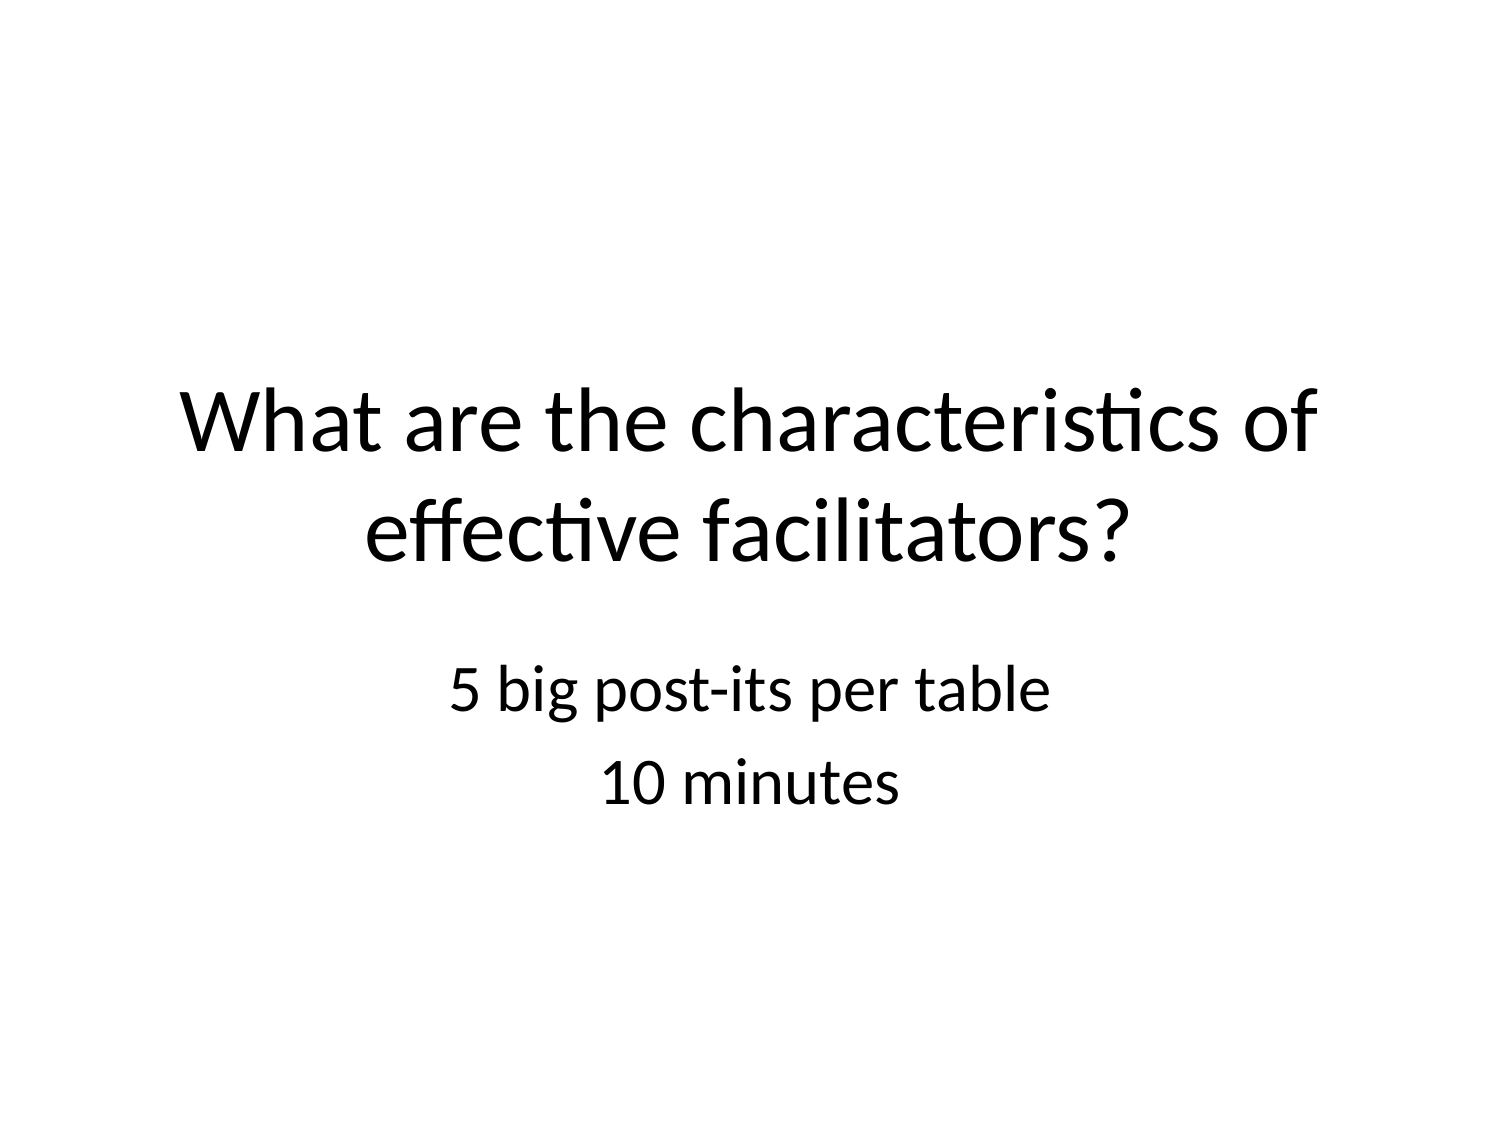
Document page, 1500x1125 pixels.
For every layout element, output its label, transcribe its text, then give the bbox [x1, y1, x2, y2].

title What are the characteristics of effective facilitators? [112, 349, 1388, 591]
subtitle 5 big post-its per table 10 minutes [225, 637, 1275, 925]
